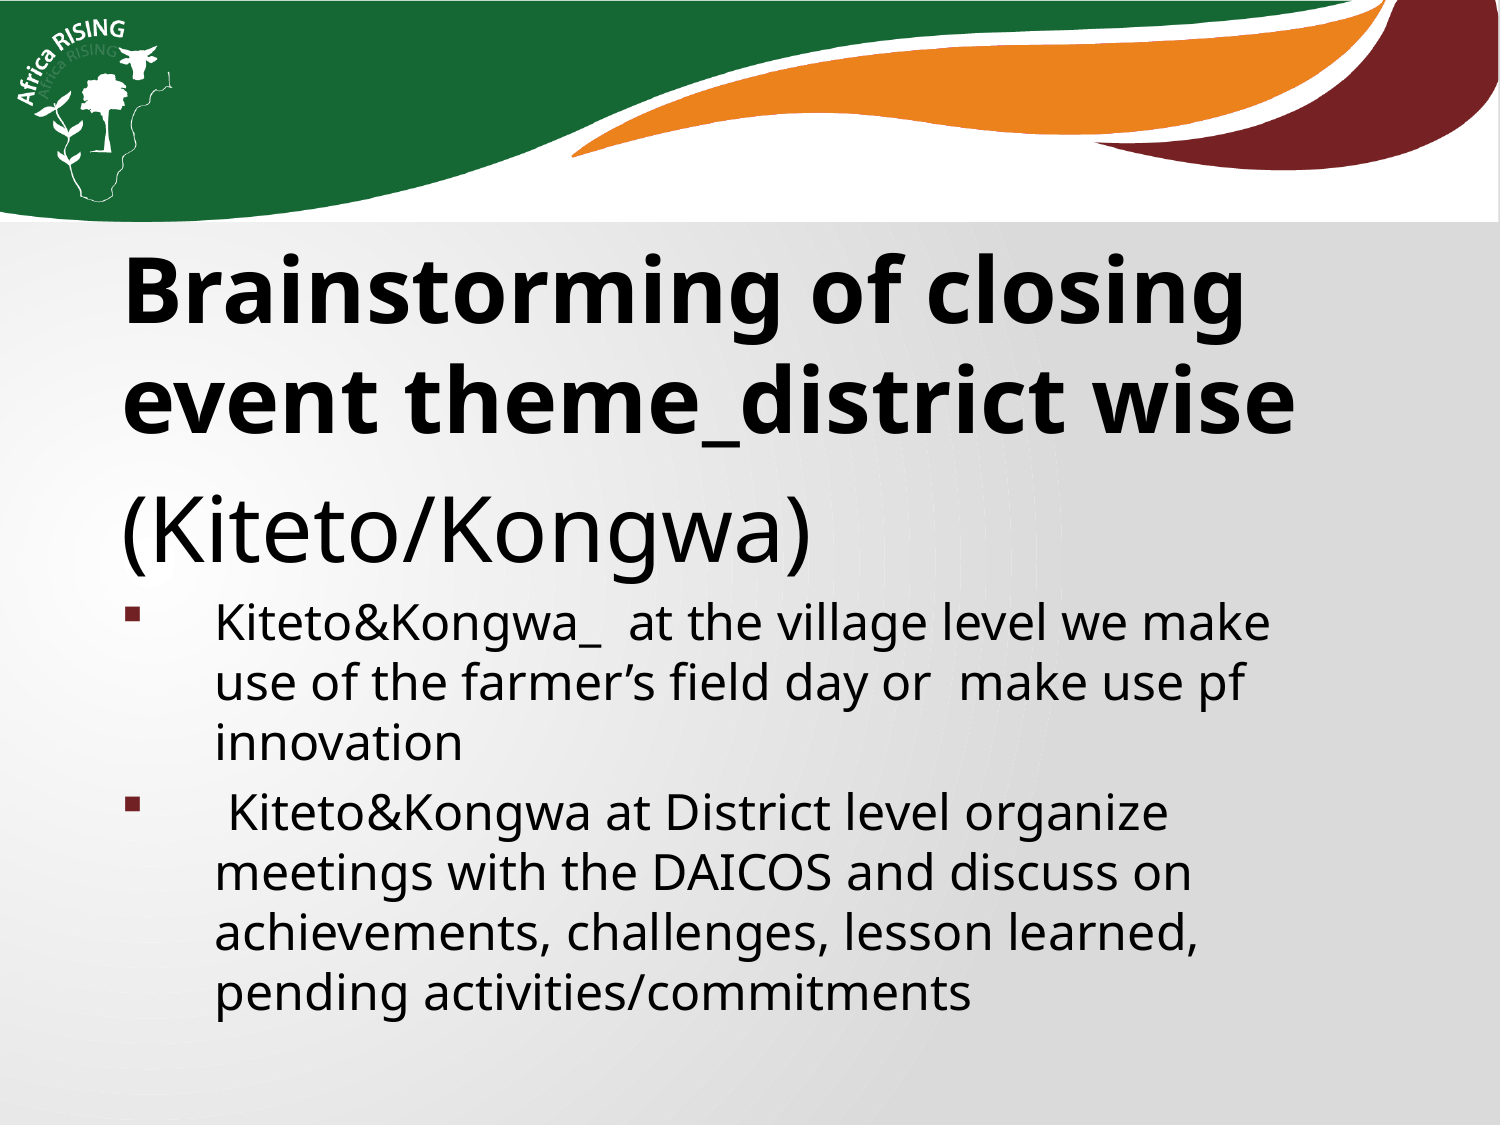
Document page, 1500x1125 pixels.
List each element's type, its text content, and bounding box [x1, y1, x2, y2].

list Brainstorming of closing event theme_district wise (Kiteto/Kongwa) Kiteto&Kongwa_ at the village level we make use of the farmer’s field day or make use pf innovation Kiteto&Kongwa at District level organize meetings with the DAICOS and discuss on achievements, challenges, lesson learned, pending activities/commitments [87, 224, 1363, 363]
picture [0, 0, 1499, 222]
